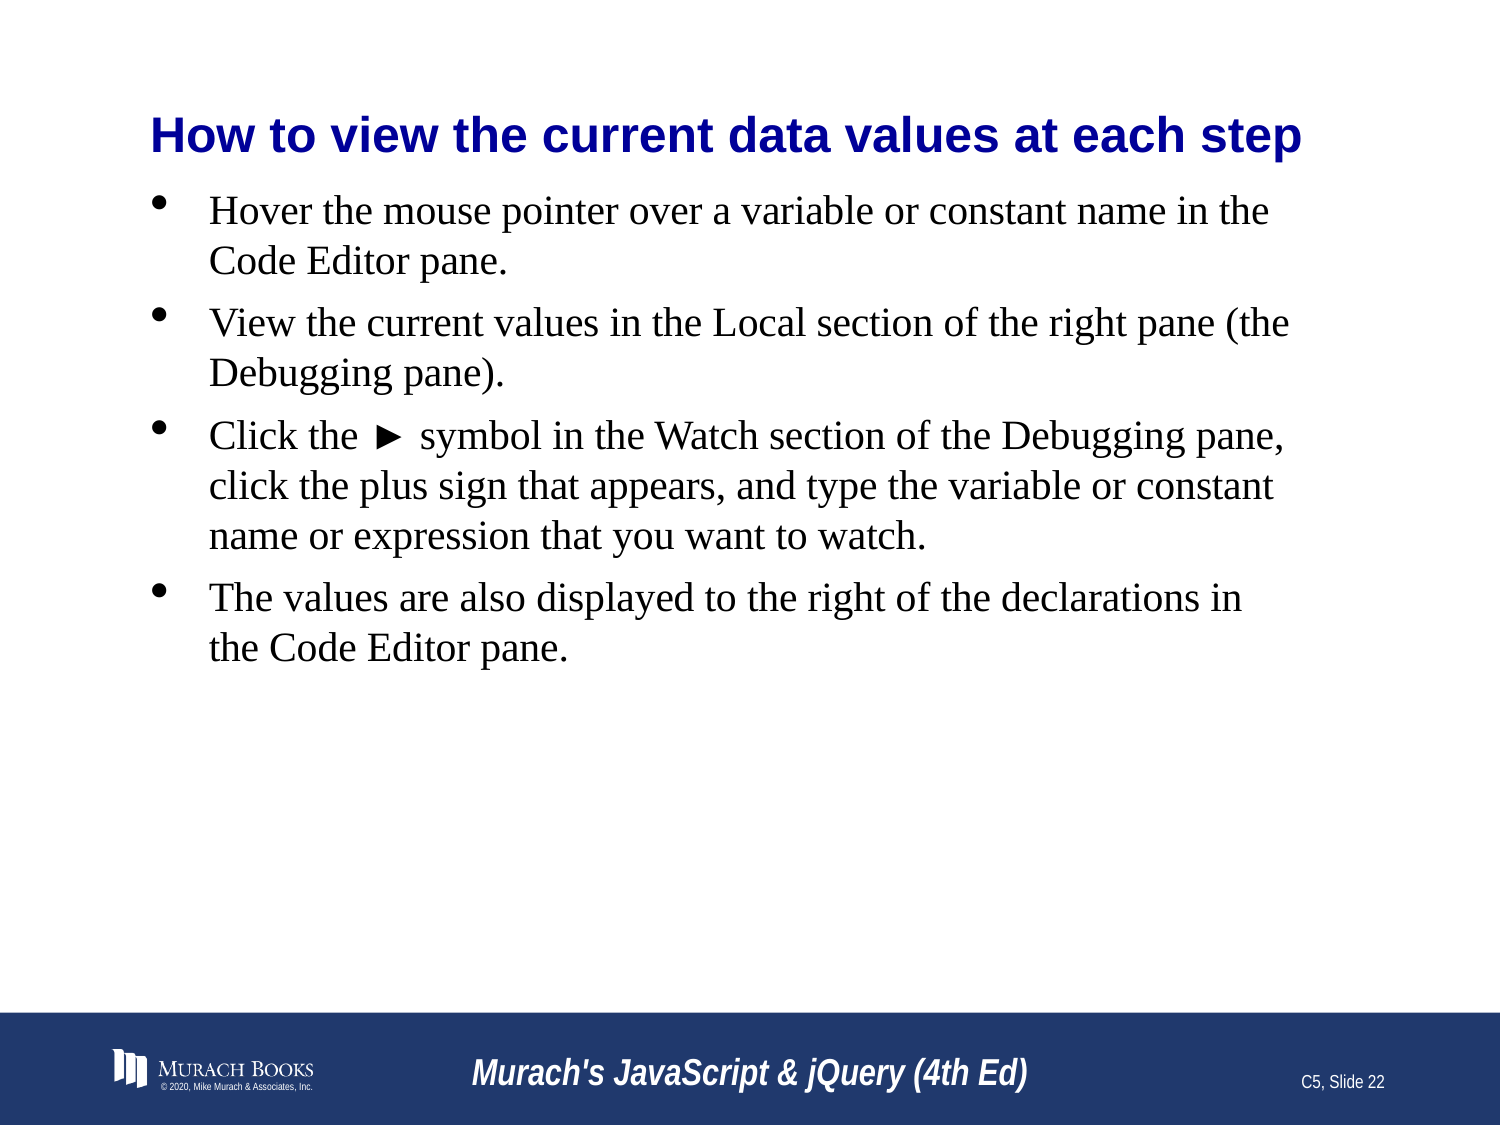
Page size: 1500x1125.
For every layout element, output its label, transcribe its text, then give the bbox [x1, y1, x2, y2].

slide_number C5, Slide 22 [1087, 1025, 1400, 1100]
footer © 2020, Mike Murach & Associates, Inc. [12, 1025, 463, 1100]
list Hover the mouse pointer over a variable or constant name in the Code Editor pane. View the current values in the Local section of the right pane (the Debugging pane). Click the ► symbol in the Watch section of the Debugging pane, click the plus sign that appears, and type the variable or constant name or expression that you want to watch. The values are also displayed to the right of the declarations in the Code Editor pane. [137, 174, 1350, 975]
title How to view the current data values at each step [150, 102, 1350, 164]
slide_number Murach's JavaScript & jQuery (4th Ed) [463, 1025, 1050, 1100]
